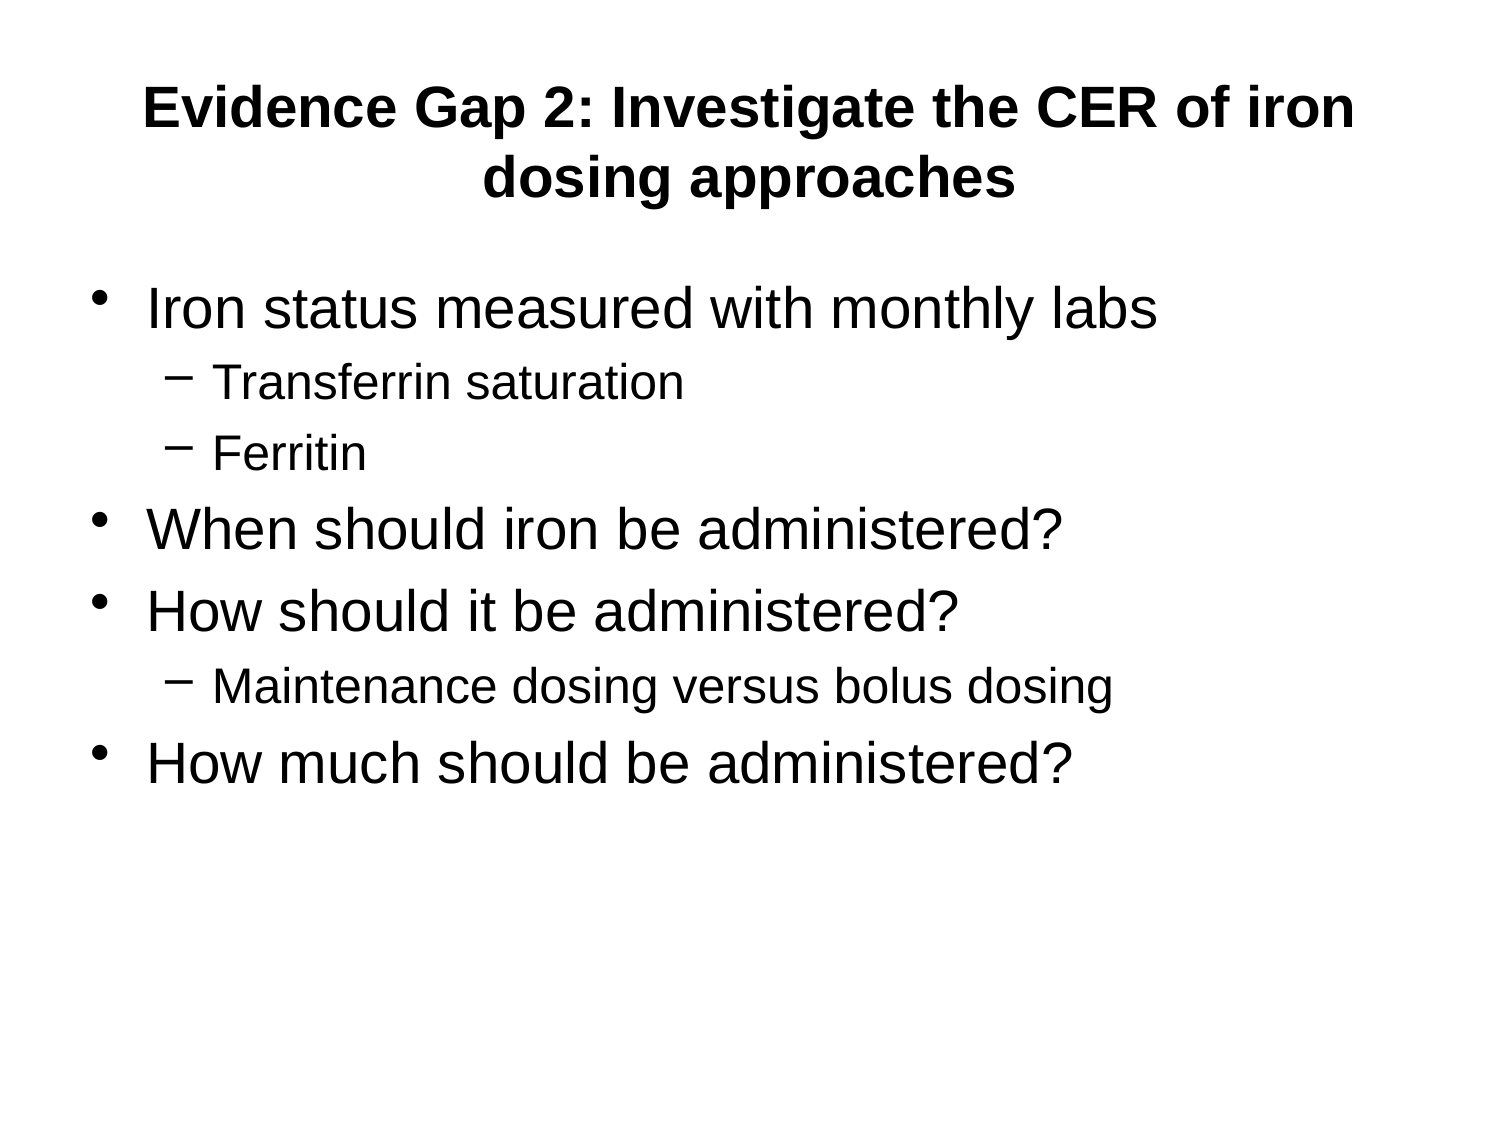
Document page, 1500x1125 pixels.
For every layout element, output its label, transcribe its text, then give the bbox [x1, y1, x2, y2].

list Iron status measured with monthly labs Transferrin saturation Ferritin When should iron be administered? How should it be administered? Maintenance dosing versus bolus dosing How much should be administered? [74, 262, 1426, 1006]
title Evidence Gap 2: Investigate the CER of iron dosing approaches [74, 44, 1426, 233]
